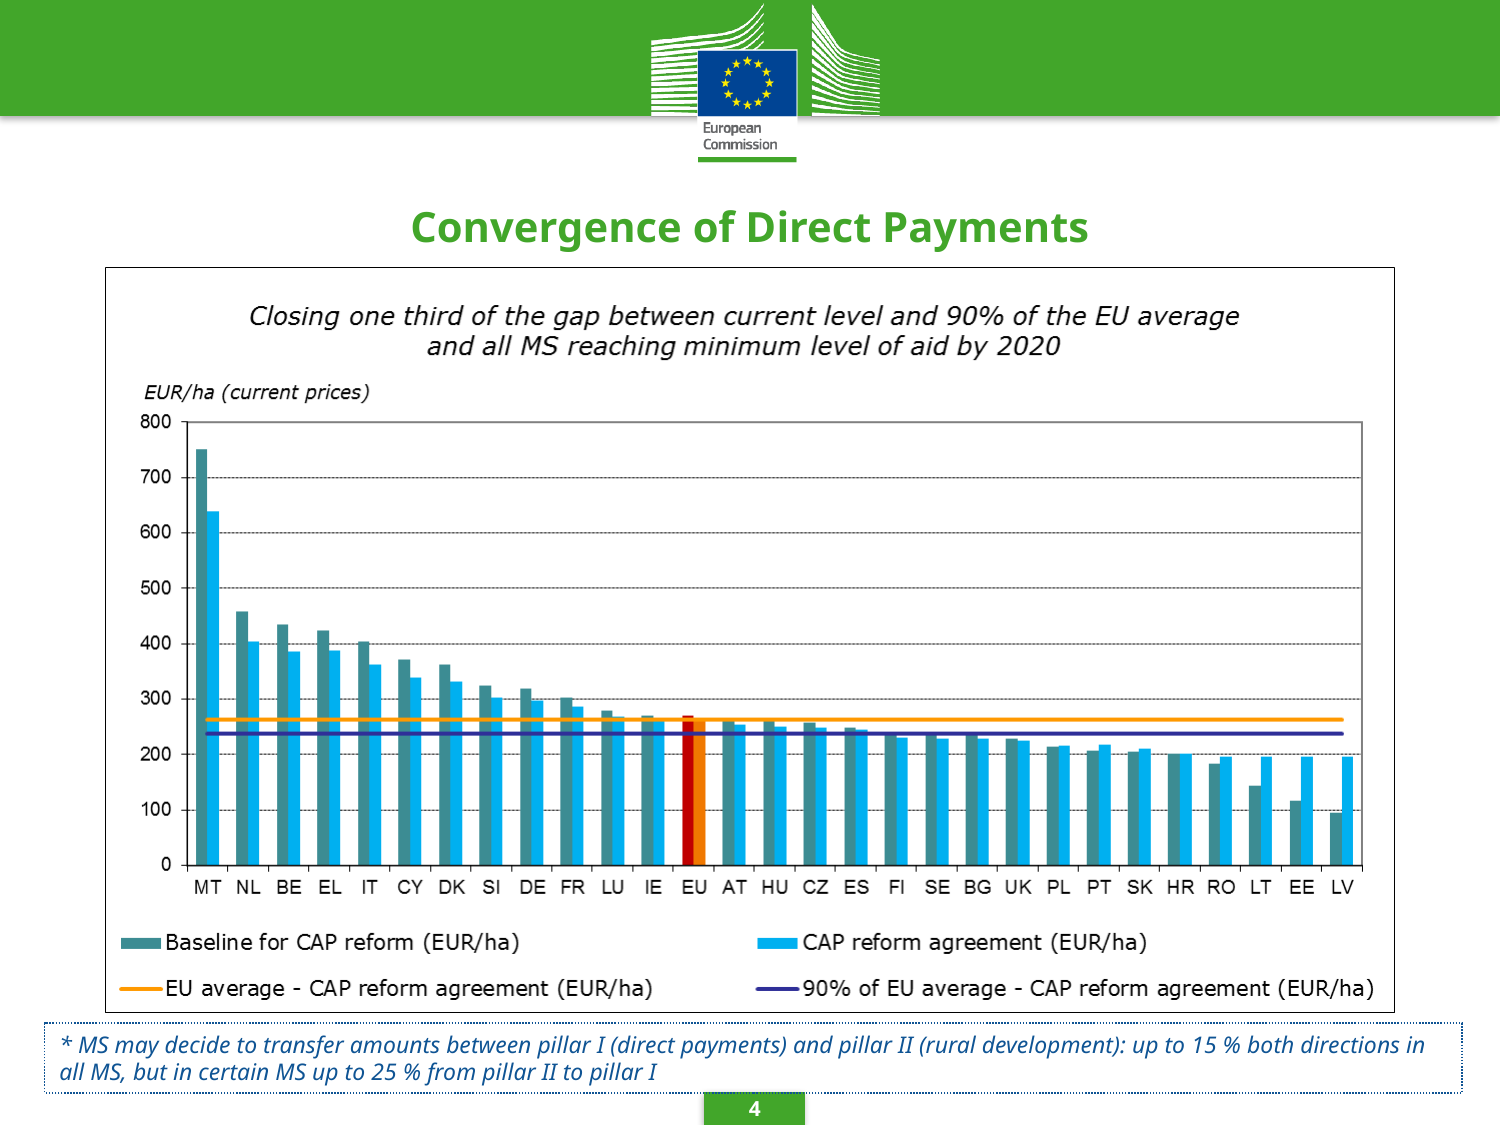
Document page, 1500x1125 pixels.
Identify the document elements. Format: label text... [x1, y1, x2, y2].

title Convergence of Direct Payments [45, 184, 1455, 268]
picture [105, 266, 1395, 1013]
text_box * MS may decide to transfer amounts between pillar I (direct payments) and pillar II (rural development): up to 15 % both directions in all MS, but in certain MS up to 25 % from pillar II to pillar I [44, 1023, 1463, 1093]
picture [614, 3, 880, 184]
slide_number 4 [703, 1093, 807, 1125]
